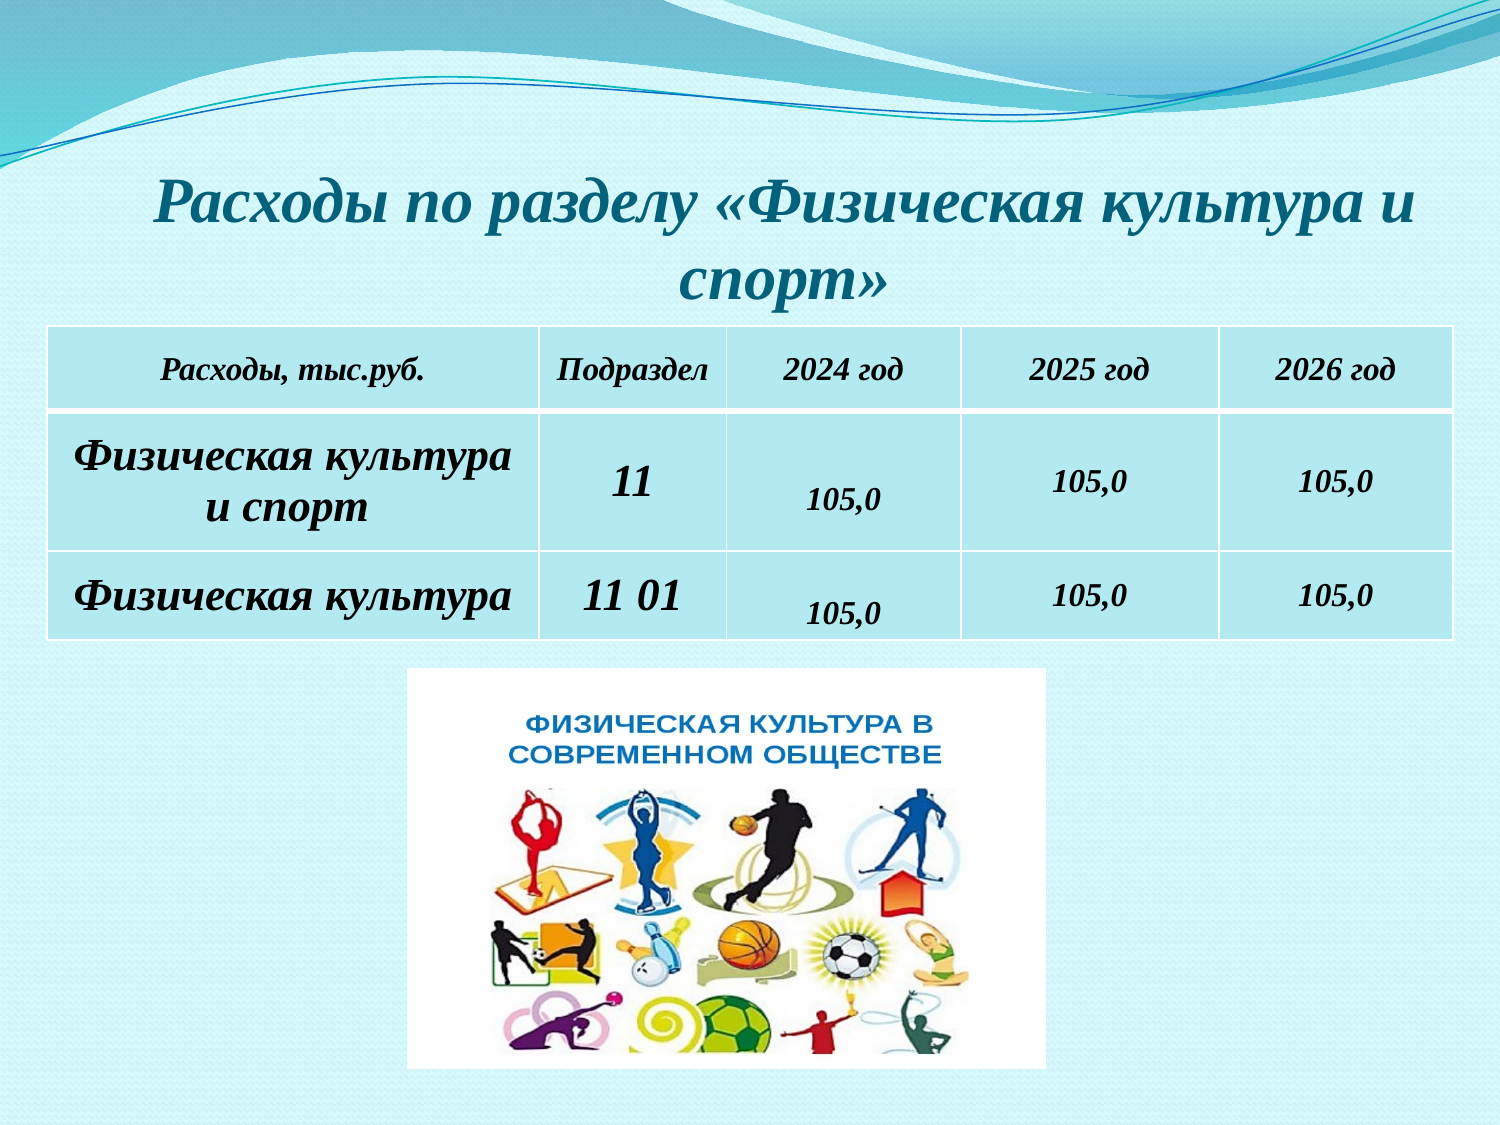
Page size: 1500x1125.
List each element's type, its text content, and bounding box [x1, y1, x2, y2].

table_cell 11 01 [540, 552, 726, 639]
table_header 2025 год [962, 327, 1218, 408]
table_header 2024 год [727, 327, 960, 408]
table_cell Физическая культура и спорт [48, 414, 538, 550]
table_cell 105,0 [1220, 414, 1452, 550]
table_cell 105,0 [962, 414, 1218, 550]
table_cell 105,0 [727, 414, 960, 550]
table_header 2026 год [1220, 327, 1452, 408]
table_cell Физическая культура [48, 552, 538, 639]
table_header Расходы, тыс.руб. [48, 327, 538, 408]
table_header Подраздел [540, 327, 726, 408]
table_cell 11 [540, 414, 726, 550]
title Расходы по разделу «Физическая культура и спорт» [46, 117, 1500, 563]
table_cell 105,0 [1220, 552, 1452, 639]
picture [407, 668, 1046, 1069]
table_cell 105,0 [727, 552, 960, 639]
table_cell 105,0 [962, 552, 1218, 639]
